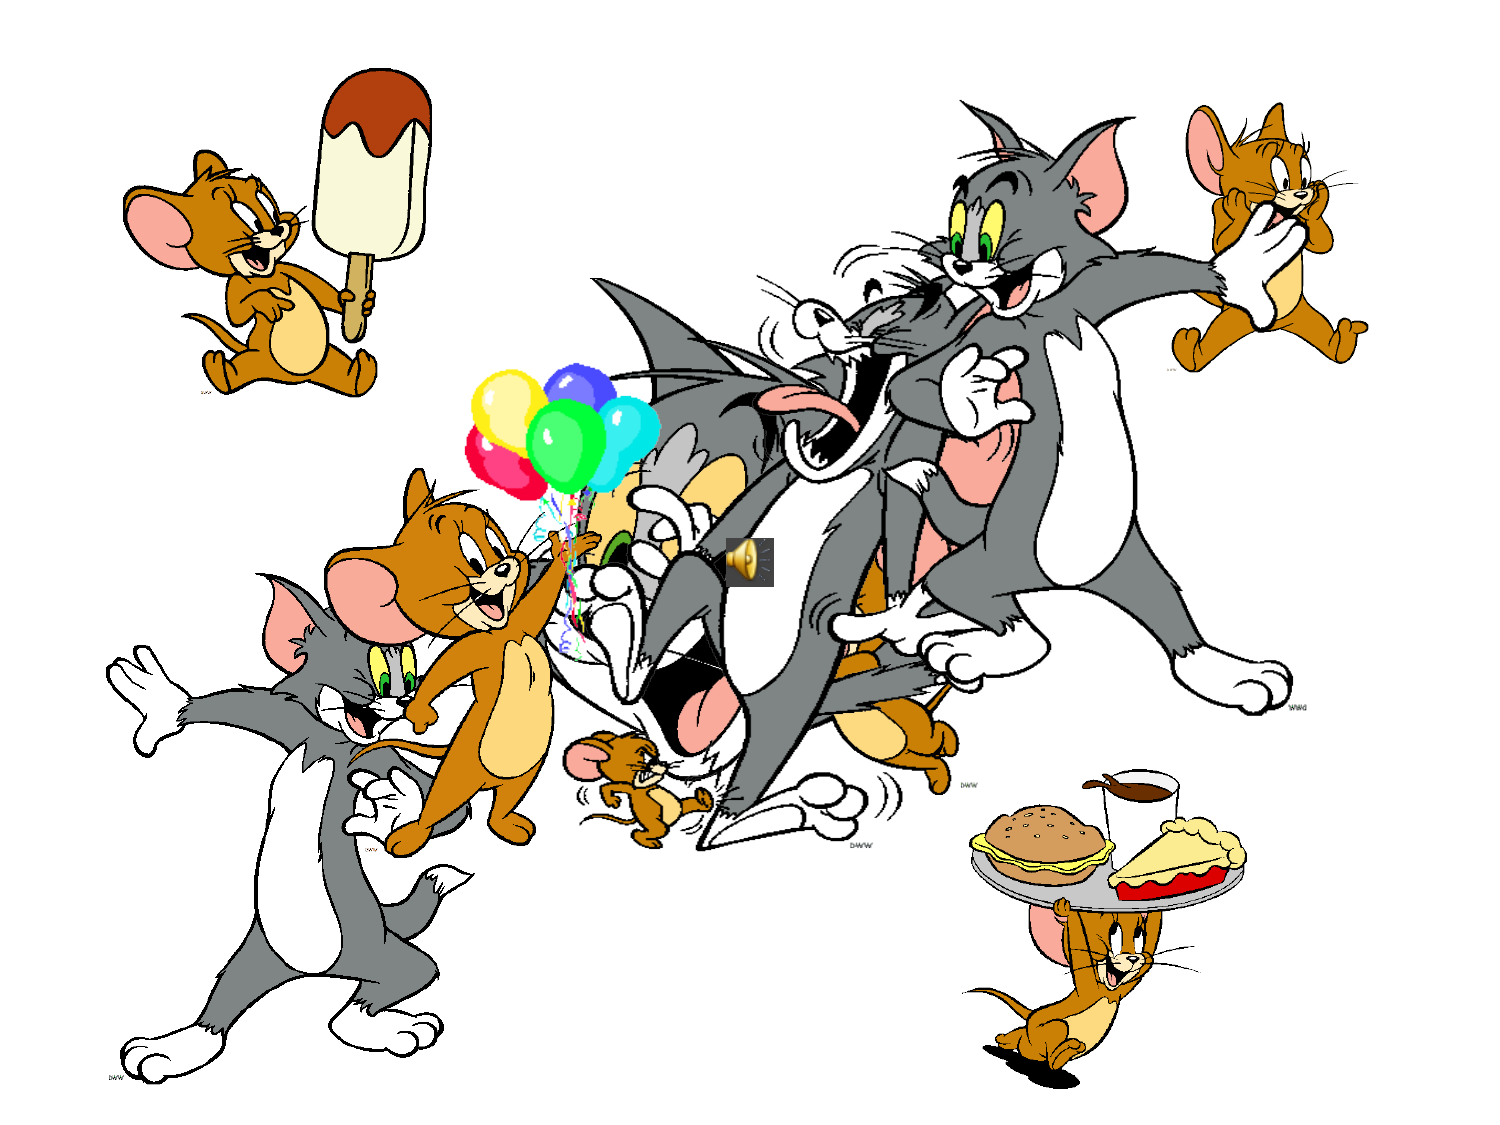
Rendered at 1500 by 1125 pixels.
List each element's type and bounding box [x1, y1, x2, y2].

picture [93, 66, 1370, 1096]
